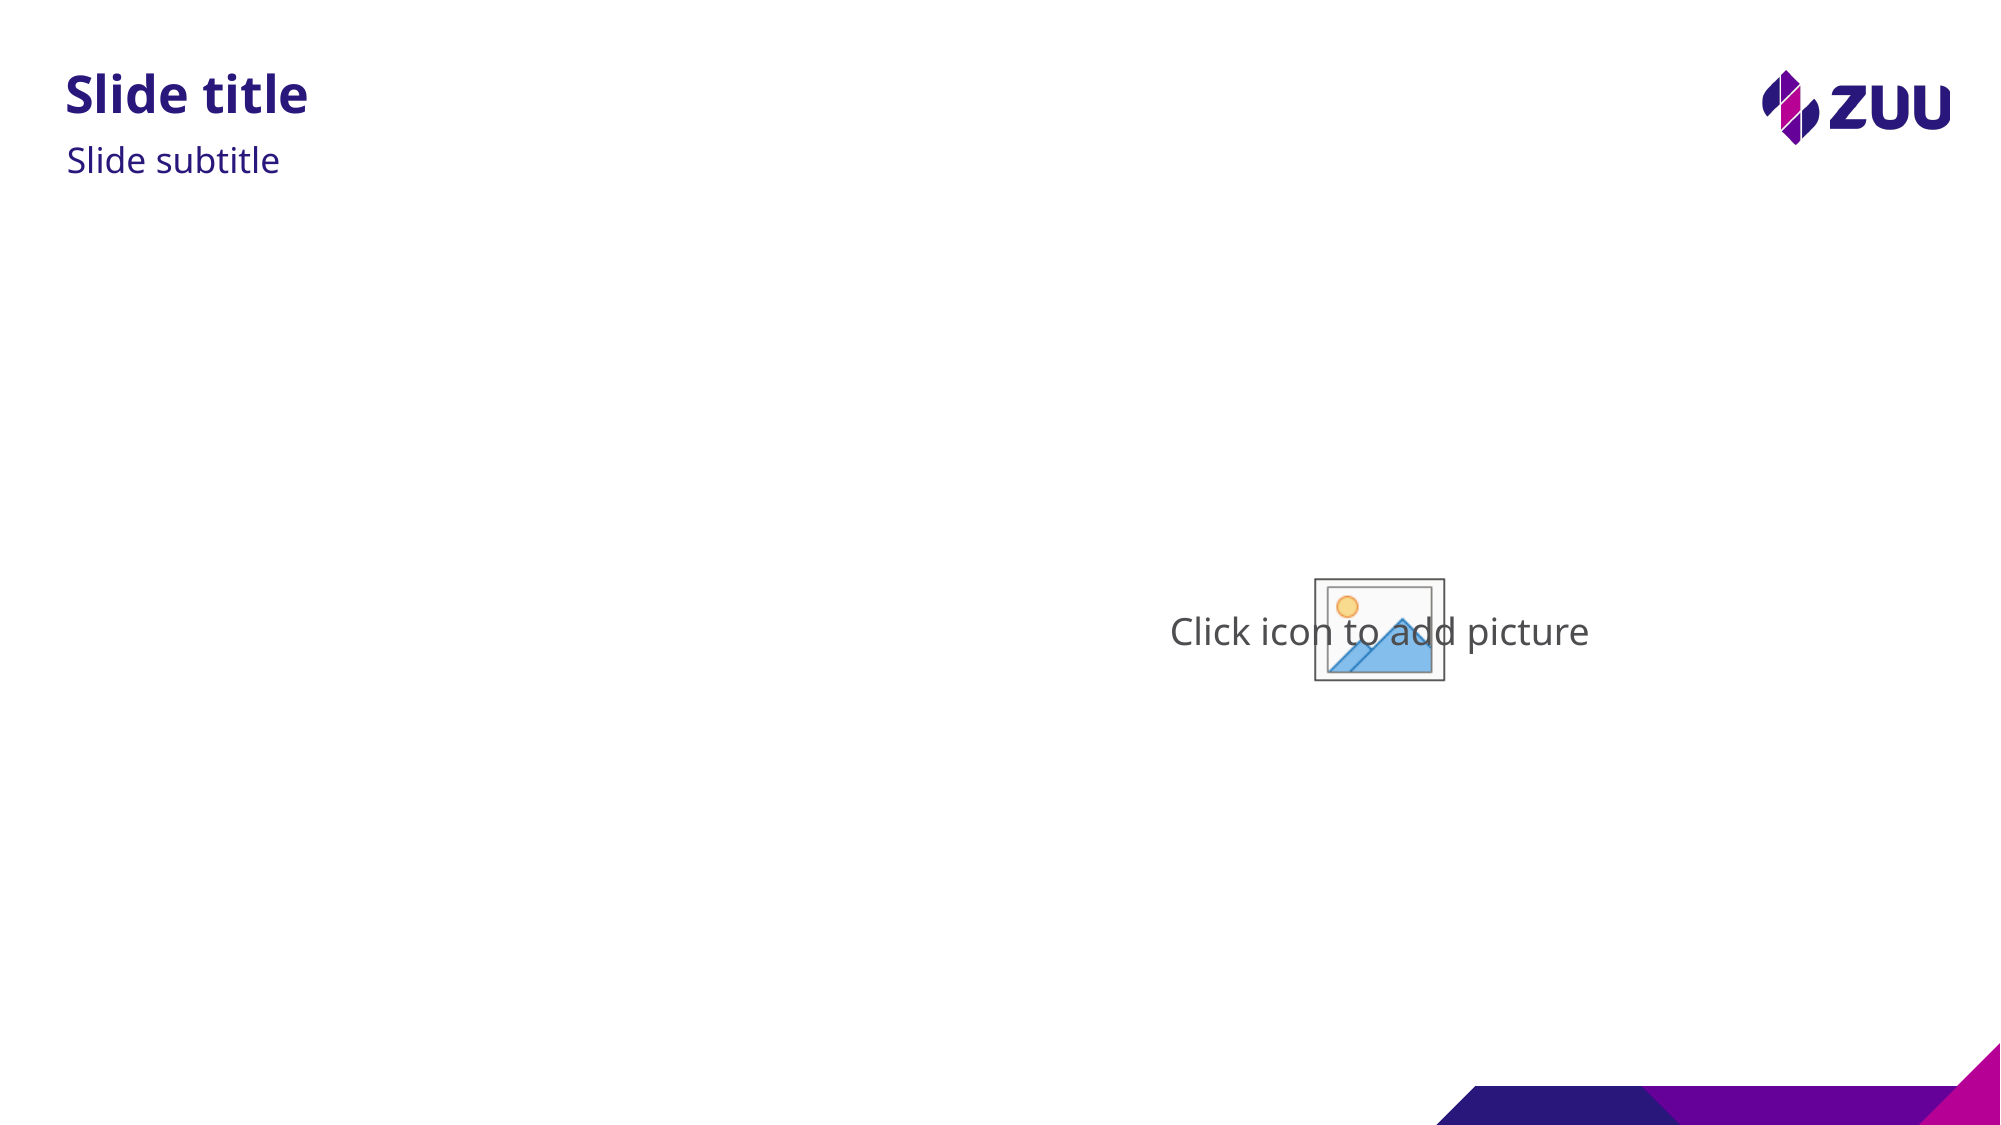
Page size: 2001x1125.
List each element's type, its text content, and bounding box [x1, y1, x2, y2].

subtitle Slide subtitle [52, 128, 1950, 197]
picture [846, 271, 1914, 989]
title Slide title [50, 50, 1950, 145]
slide_number 18 [1500, 1042, 1950, 1103]
